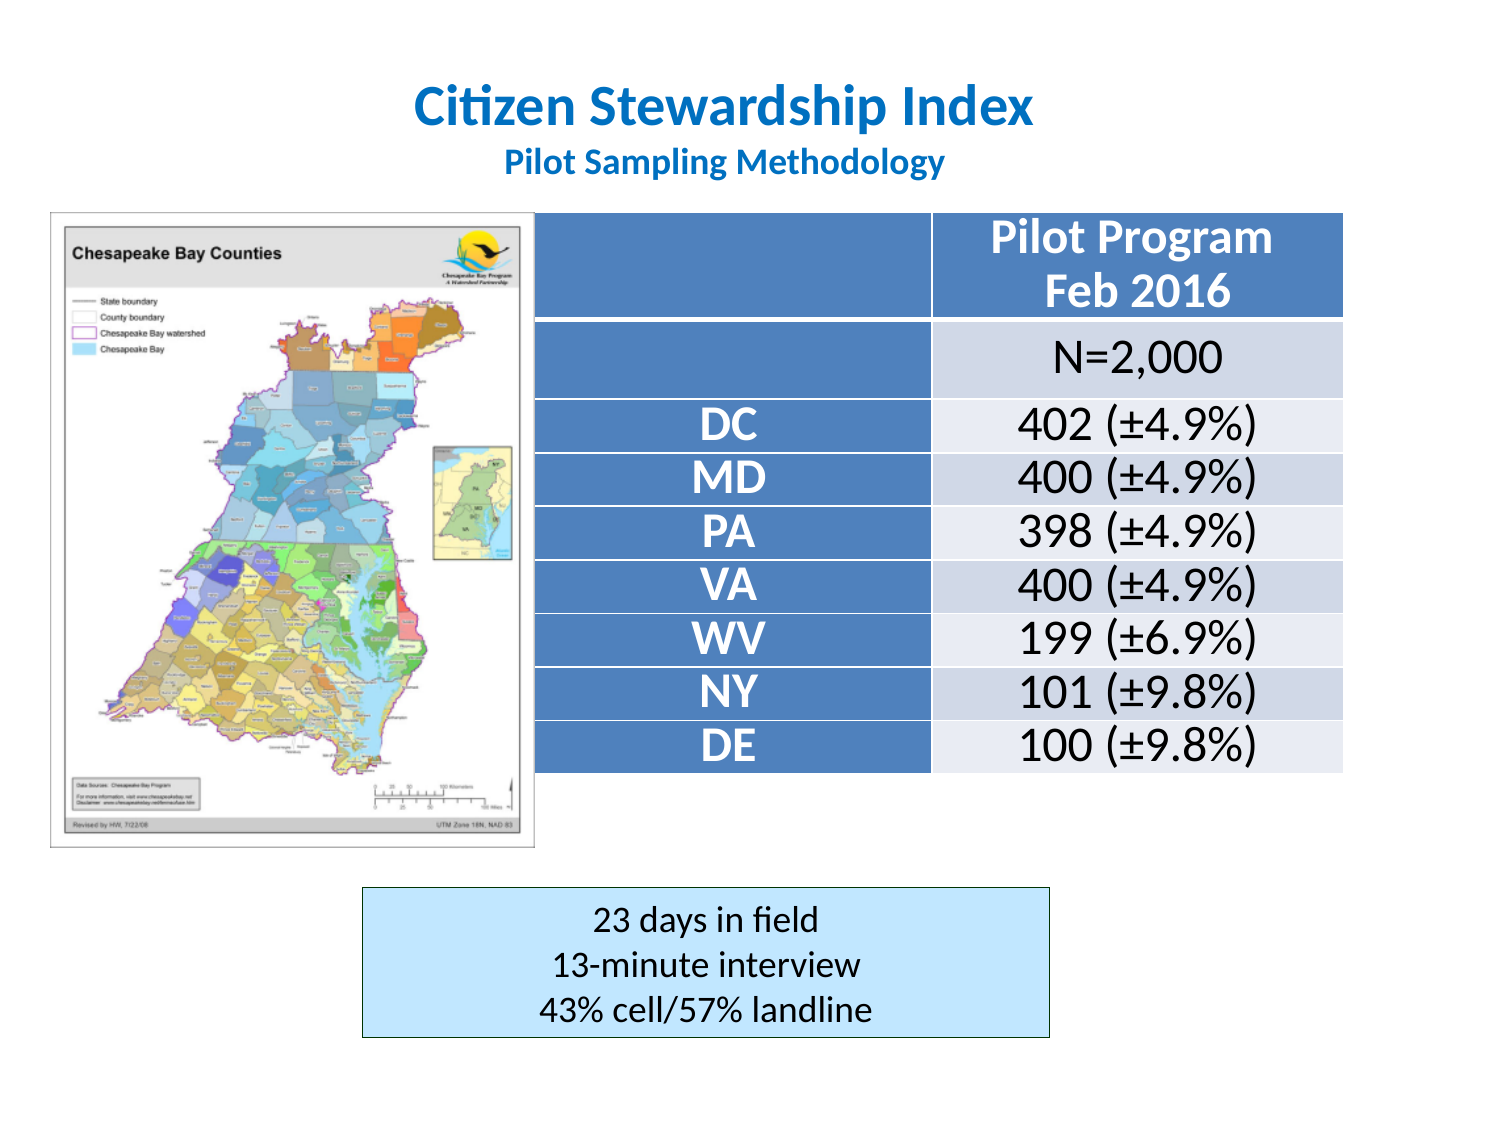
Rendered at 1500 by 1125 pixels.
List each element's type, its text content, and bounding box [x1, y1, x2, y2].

table_header Pilot Program Feb 2016 [933, 213, 1343, 317]
table_cell 402 (±4.9%) [933, 400, 1343, 452]
table_cell WV [539, 614, 931, 666]
table_cell 400 (±4.9%) [933, 561, 1343, 613]
text_box Citizen Stewardship Index Pilot Sampling Methodology [337, 60, 1113, 190]
table_cell 199 (±6.9%) [933, 614, 1343, 666]
table_cell N=2,000 [933, 322, 1343, 398]
table_header [537, 213, 931, 317]
table_cell PA [539, 507, 931, 559]
table_cell NY [539, 668, 931, 720]
table_cell 100 (±9.8%) [933, 721, 1343, 773]
table_cell DE [539, 721, 931, 773]
table_cell 398 (±4.9%) [933, 507, 1343, 559]
table_cell 101 (±9.8%) [933, 668, 1343, 720]
picture [49, 212, 535, 848]
table_cell 400 (±4.9%) [933, 454, 1343, 505]
table_cell [539, 322, 931, 398]
table_cell VA [539, 561, 931, 613]
table_cell MD [539, 454, 931, 505]
table_cell DC [539, 400, 931, 452]
text_box 23 days in field 13-minute interview 43% cell/57% landline [362, 887, 1050, 1038]
